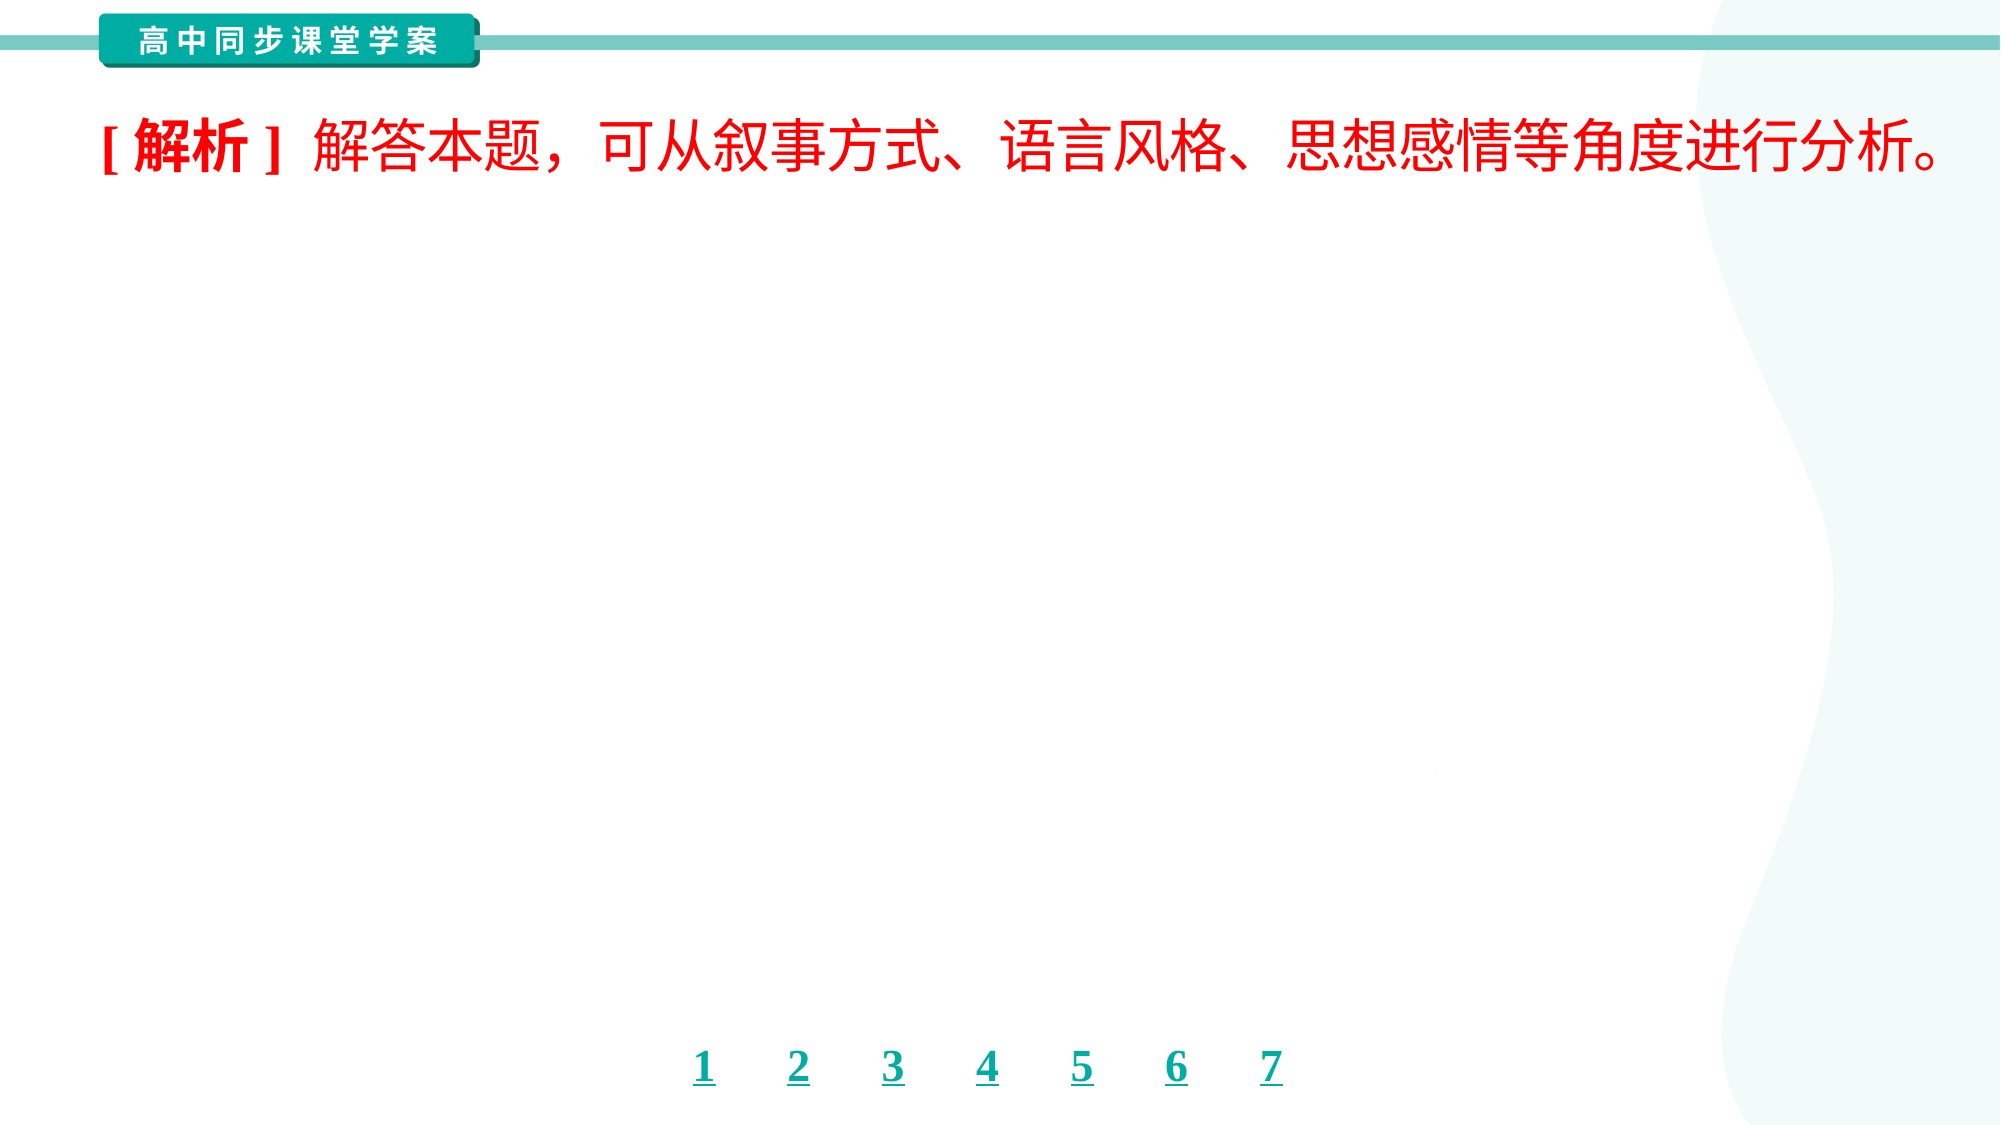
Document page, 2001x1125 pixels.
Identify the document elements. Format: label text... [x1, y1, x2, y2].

text_box [解析] 解答本题，可从叙事方式、语言风格、思想感情等角度进行分析。 [100, 76, 1899, 179]
picture [0, 0, 2000, 1125]
